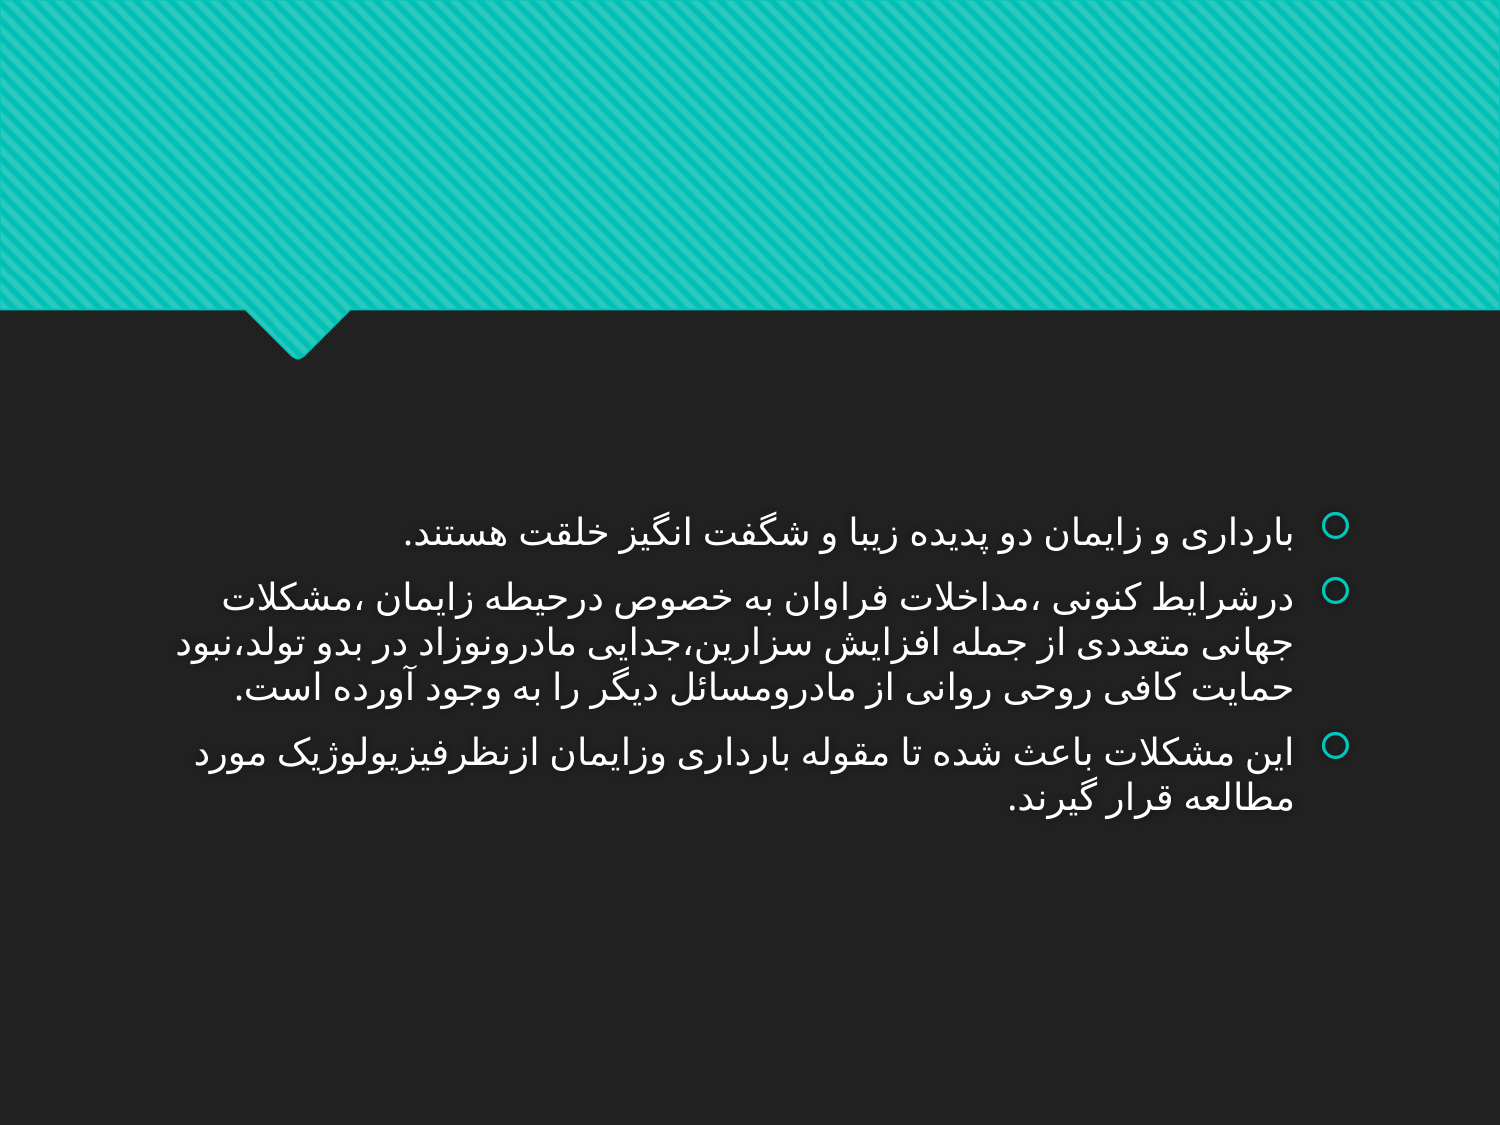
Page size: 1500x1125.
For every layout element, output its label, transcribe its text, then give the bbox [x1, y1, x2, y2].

list بارداری و زایمان دو پدیده زیبا و شگفت انگیز خلقت هستند. درشرایط کنونی ،مداخلات فراوان به خصوص درحیطه زایمان ،مشکلات جهانی متعددی از جمله افزایش سزارین،جدایی مادرونوزاد در بدو تولد،نبود حمایت کافی روحی روانی از مادرومسائل دیگر را به وجود آورده است. این مشکلات باعث شده تا مقوله بارداری وزایمان ازنظرفیزیولوژیک مورد مطالعه قرار گیرند. [132, 364, 1368, 962]
